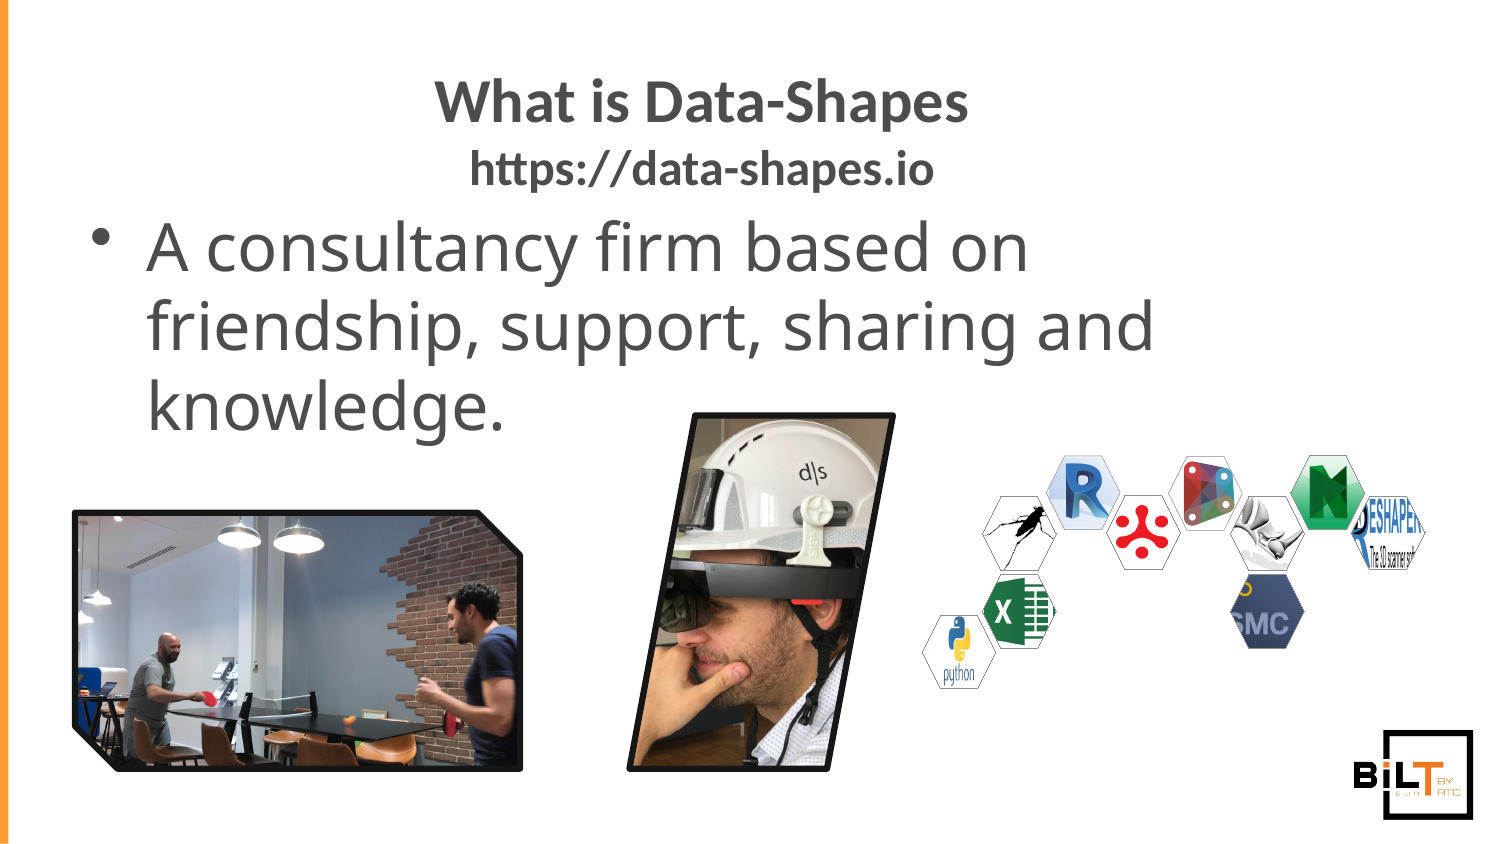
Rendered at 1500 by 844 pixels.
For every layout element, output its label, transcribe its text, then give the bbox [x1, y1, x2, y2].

picture [629, 415, 894, 769]
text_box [921, 455, 1426, 690]
picture [74, 512, 521, 769]
picture [1347, 721, 1483, 827]
list A consultancy firm based on friendship, support, sharing and knowledge. [75, 196, 1330, 715]
title What is Data-Shapes https://data-shapes.io [75, 52, 1330, 175]
